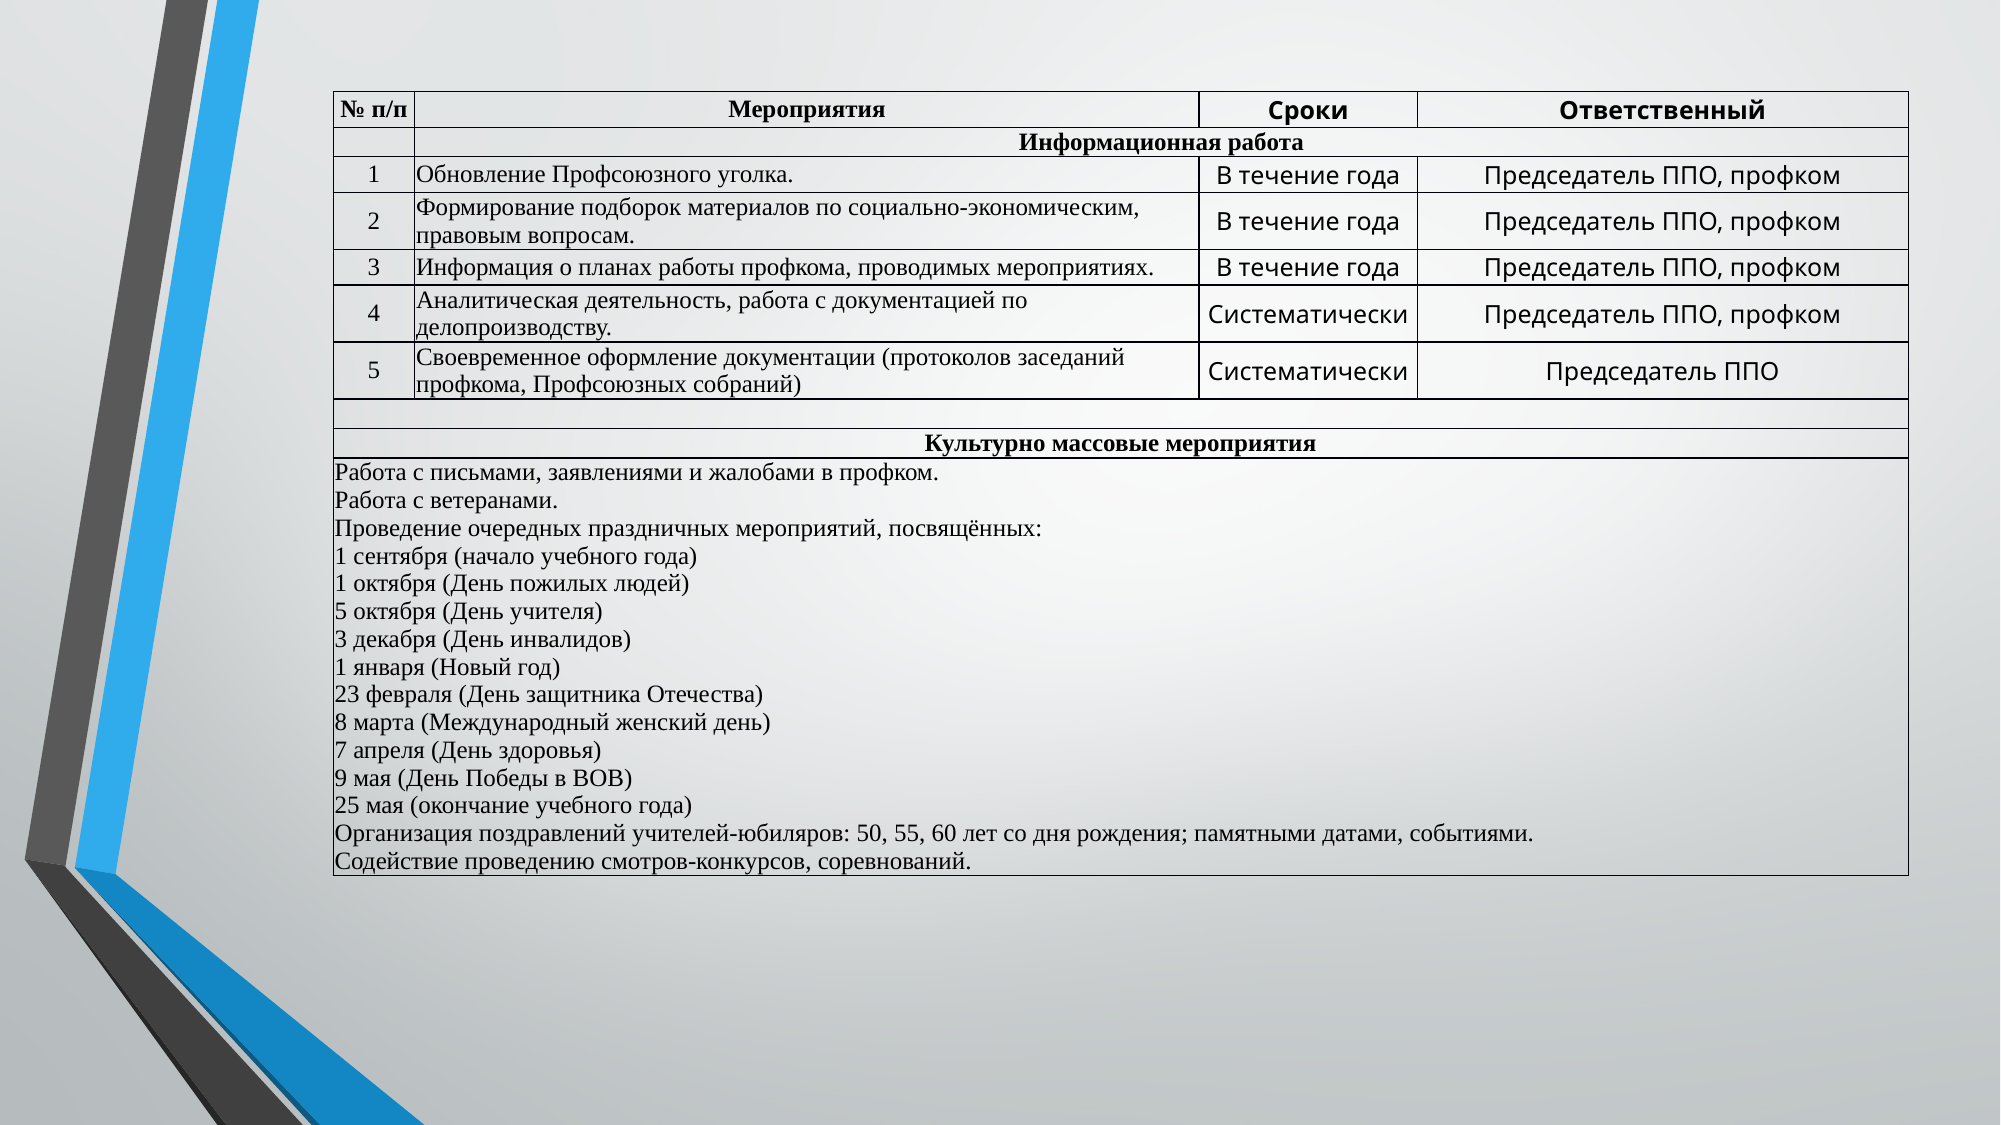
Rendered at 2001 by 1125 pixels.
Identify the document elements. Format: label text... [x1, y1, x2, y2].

table_cell Обновление Профсоюзного уголка. [415, 157, 1198, 192]
table_cell 3 [334, 250, 414, 284]
table_cell Работа с письмами, заявлениями и жалобами в профком. Работа с ветеранами. Проведение очередных праздничных мероприятий, посвящённых: 1 сентября (начало учебного года) 1 октября (День пожилых людей) 5 октября (День учителя) 3 декабря (День инвалидов) 1 января (Новый год) 23 февраля (День защитника Отечества) 8 марта (Международный женский день) 7 апреля (День здоровья) 9 мая (День Победы в ВОВ) 25 мая (окончание учебного года) Организация поздравлений учителей-юбиляров: 50, 55, 60 лет со дня рождения; памятными датами, событиями. Содействие проведению смотров-конкурсов, соревнований. [334, 459, 1908, 875]
table_cell Информация о планах работы профкома, проводимых мероприятиях. [415, 250, 1198, 284]
table_cell 1 [334, 157, 414, 192]
table_cell Председатель ППО, профком [1418, 250, 1908, 284]
table_cell Председатель ППО [1418, 343, 1908, 398]
table_header Ответственный [1418, 92, 1908, 127]
table_cell Культурно массовые мероприятия [334, 429, 1908, 457]
table_cell 4 [334, 286, 414, 341]
table_cell 5 [334, 343, 414, 398]
table_header Сроки [1200, 92, 1417, 127]
table_cell В течение года [1200, 157, 1417, 192]
table_cell [334, 128, 414, 156]
table_cell Систематически [1200, 343, 1417, 398]
table_cell Систематически [1200, 286, 1417, 341]
table_cell [334, 400, 1908, 428]
table_cell Своевременное оформление документации (протоколов заседаний профкома, Профсоюзных собраний) [415, 343, 1198, 398]
table_cell Формирование подборок материалов по социально-экономическим, правовым вопросам. [415, 193, 1198, 249]
table_cell 2 [334, 193, 414, 249]
table_cell Аналитическая деятельность, работа с документацией по делопроизводству. [415, 286, 1198, 341]
table_cell Председатель ППО, профком [1418, 193, 1908, 249]
table_header Мероприятия [415, 92, 1198, 127]
table_header № п/п [334, 92, 414, 127]
table_cell Председатель ППО, профком [1418, 157, 1908, 192]
table_cell В течение года [1200, 250, 1417, 284]
table_cell В течение года [1200, 193, 1417, 249]
table_cell Председатель ППО, профком [1418, 286, 1908, 341]
table_cell Информационная работа [415, 128, 1908, 156]
